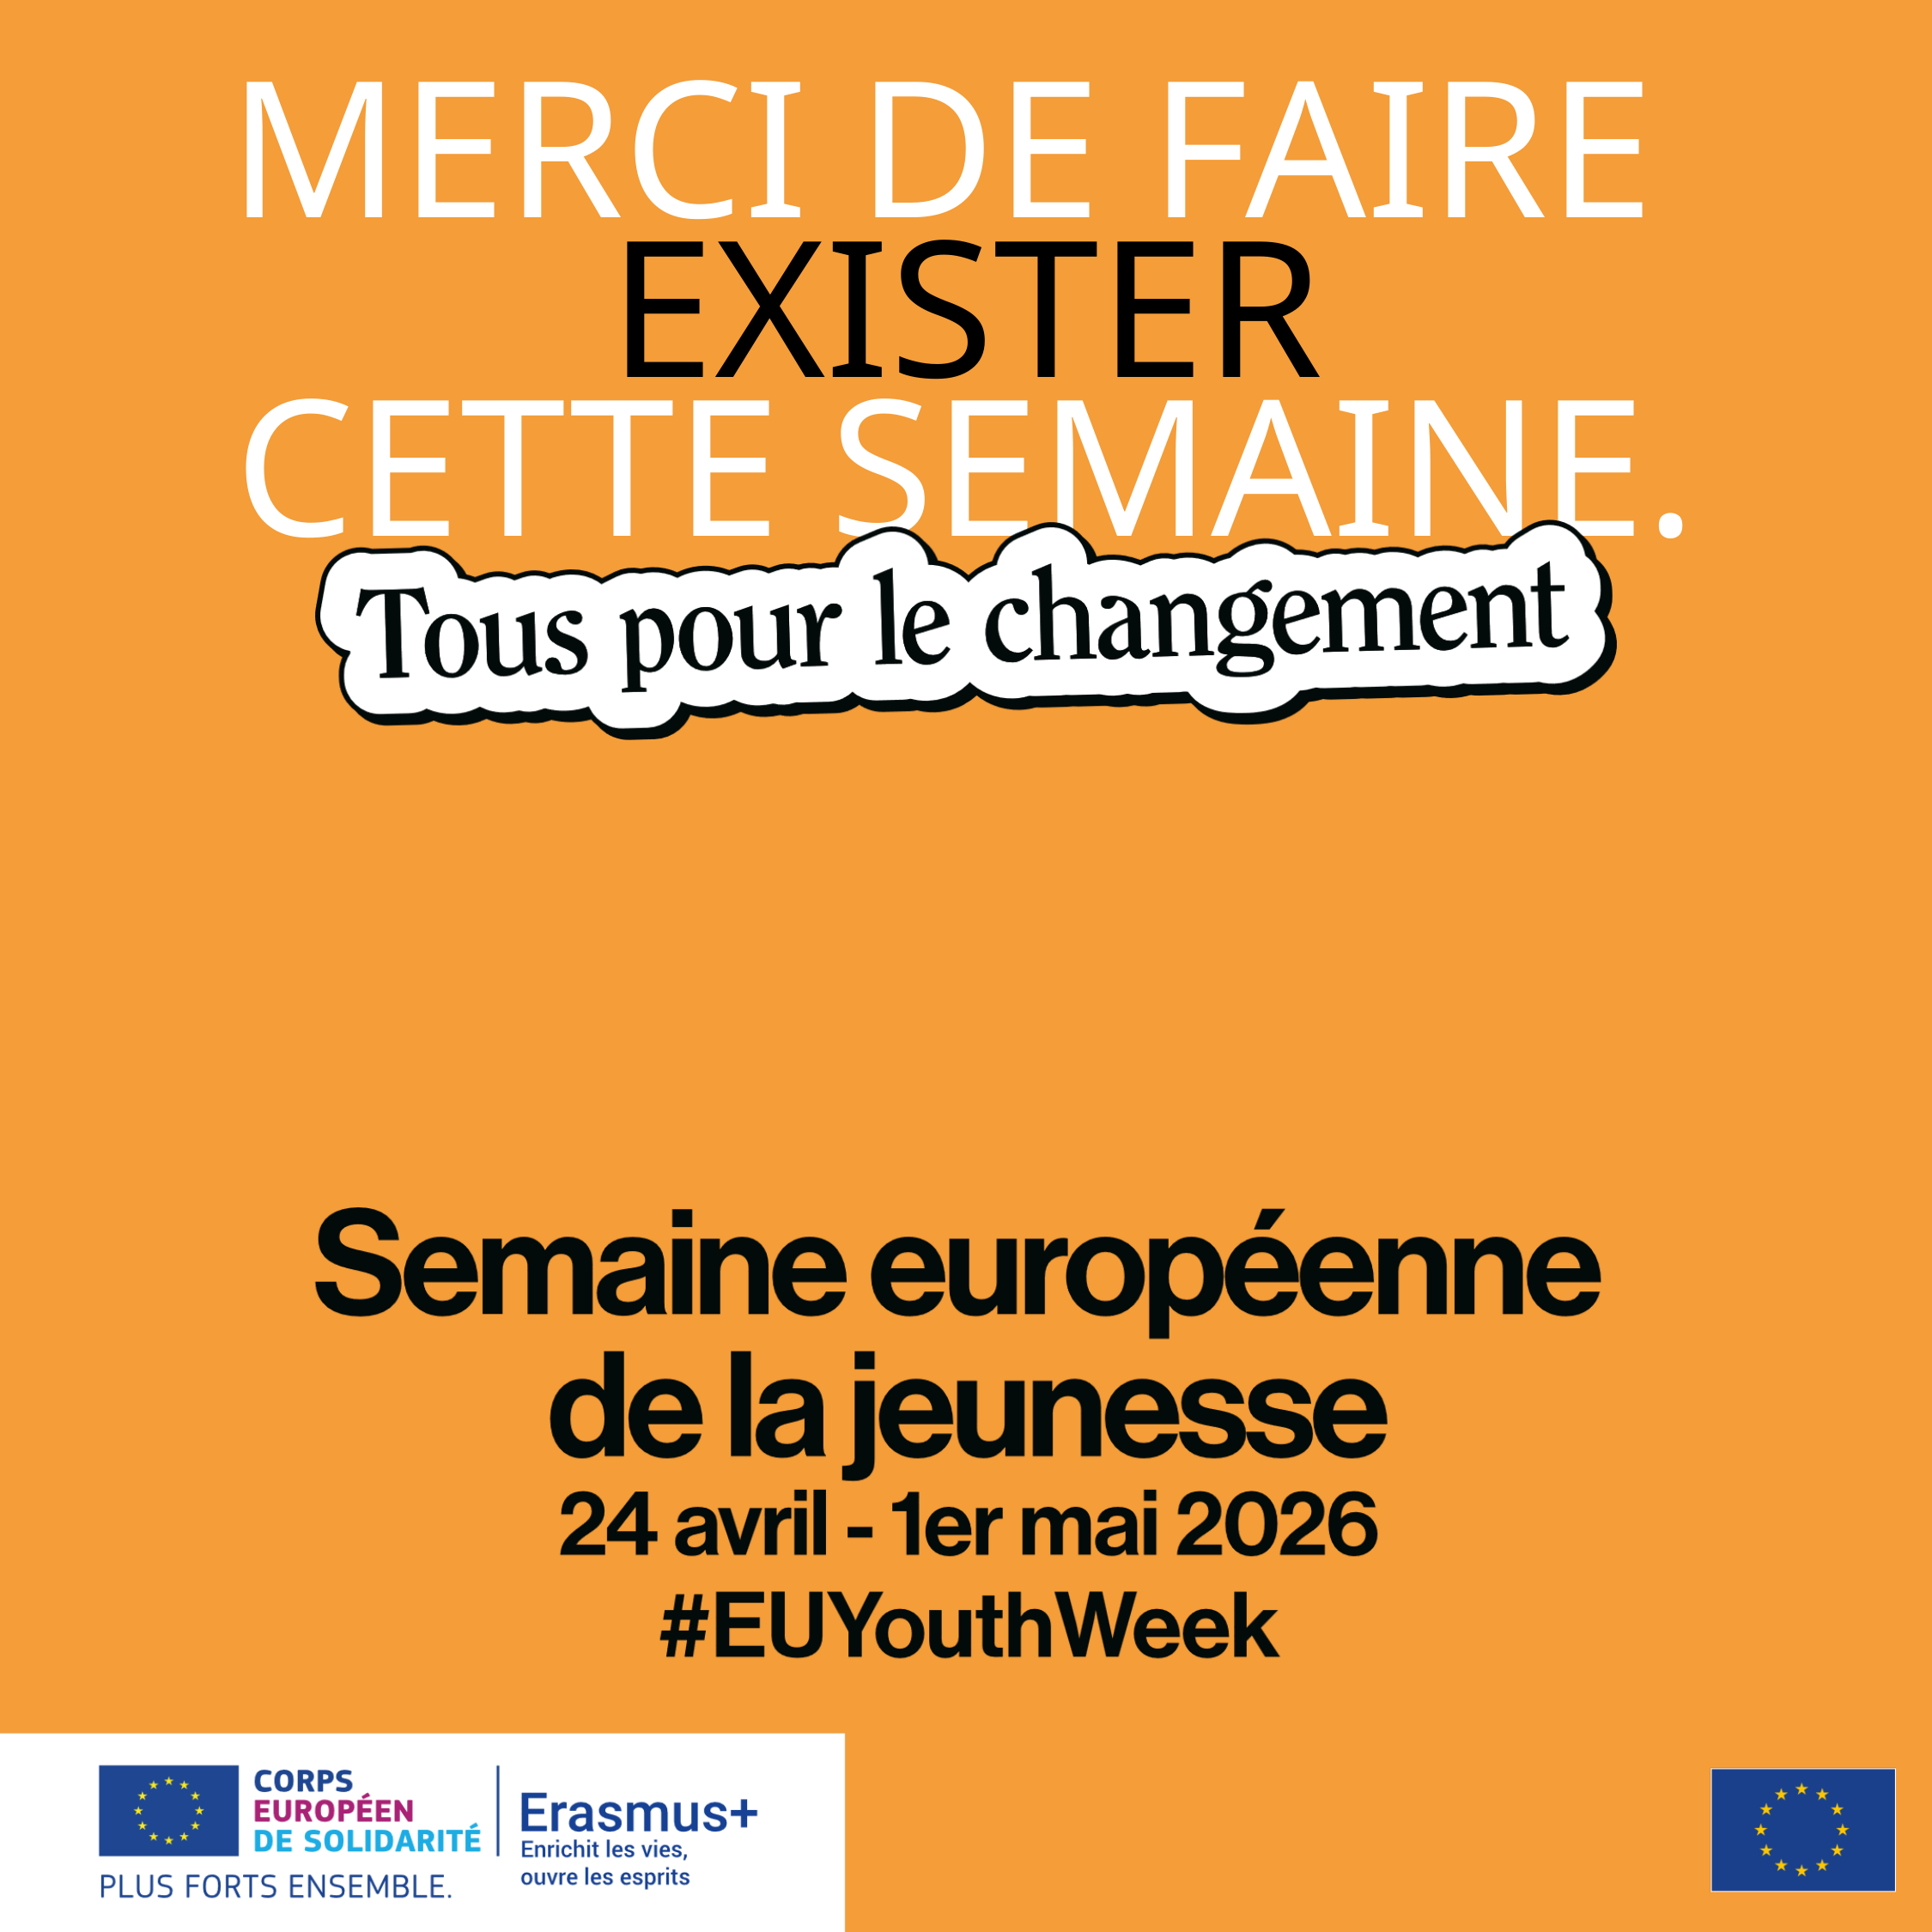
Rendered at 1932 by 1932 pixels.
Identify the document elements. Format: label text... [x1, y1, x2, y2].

picture [0, 1207, 1896, 1932]
text_box merci de faire exister cette semaine. [224, 86, 1708, 573]
picture [315, 519, 1617, 740]
